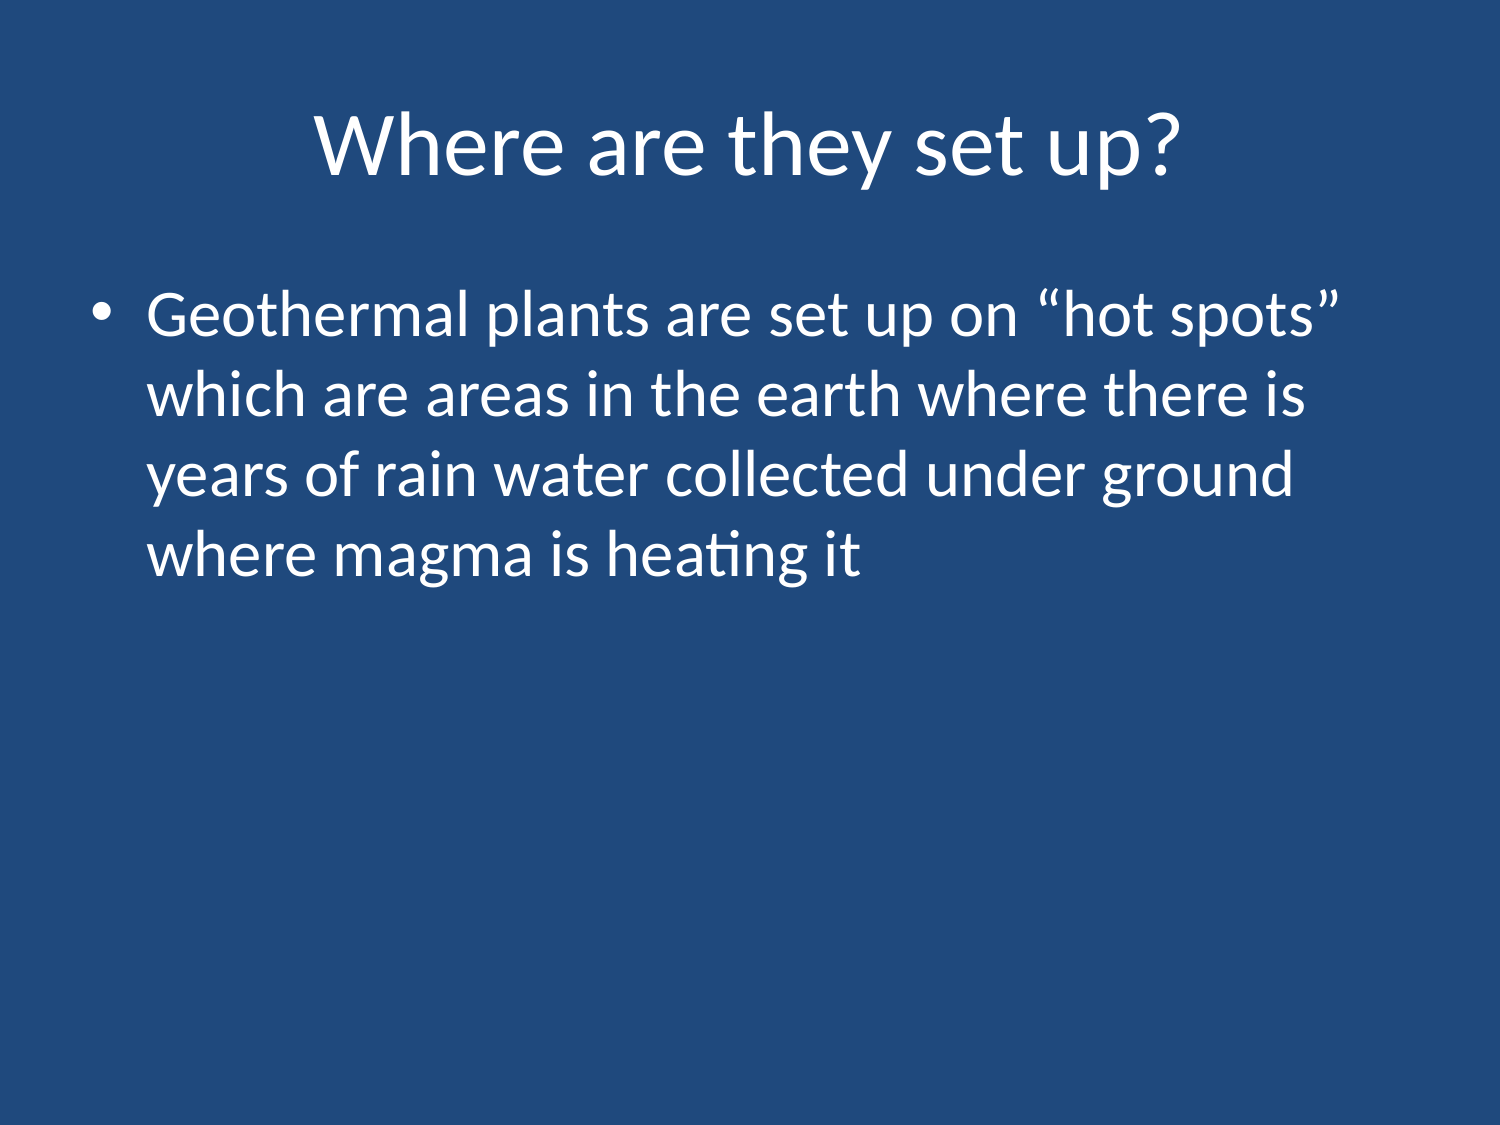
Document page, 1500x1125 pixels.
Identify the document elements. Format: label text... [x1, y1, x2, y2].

title Where are they set up? [75, 45, 1425, 233]
list Geothermal plants are set up on “hot spots” which are areas in the earth where there is years of rain water collected under ground where magma is heating it [75, 262, 1425, 1005]
